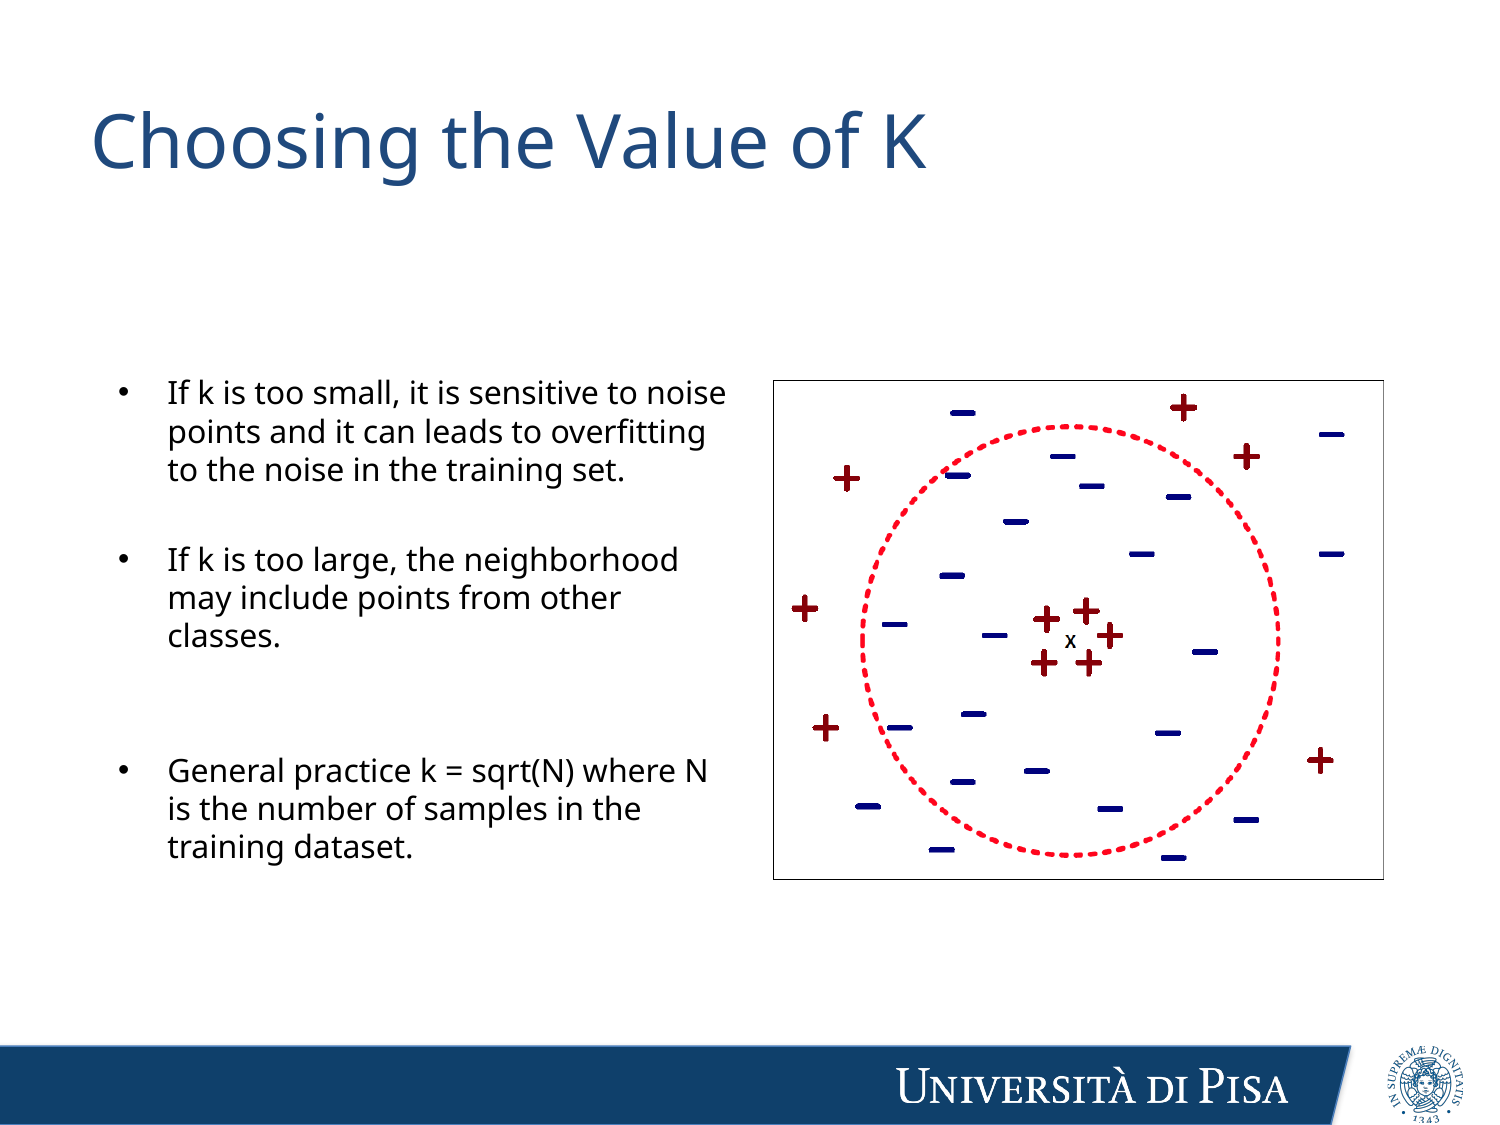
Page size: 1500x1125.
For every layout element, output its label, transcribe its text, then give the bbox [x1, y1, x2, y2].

list If k is too small, it is sensitive to noise points and it can leads to overfitting to the noise in the training set. If k is too large, the neighborhood may include points from other classes. General practice k = sqrt(N) where N is the number of samples in the training dataset. [103, 365, 747, 901]
picture [749, 364, 1405, 907]
title Choosing the Value of K [75, 45, 1425, 233]
